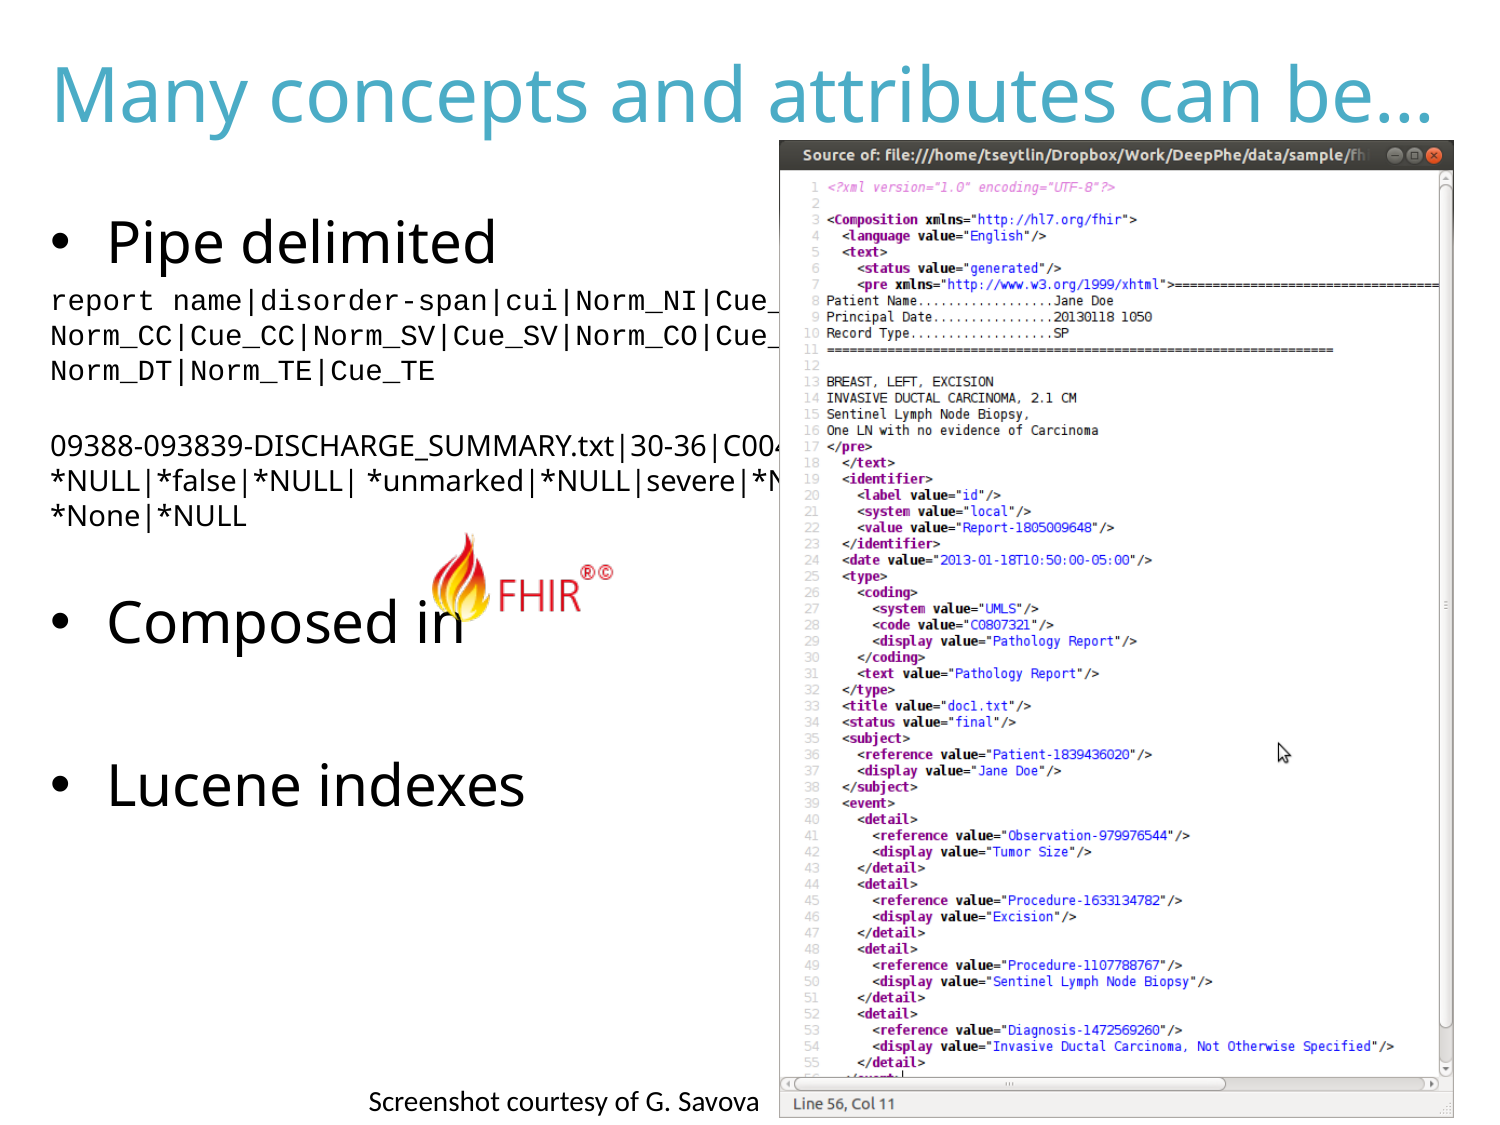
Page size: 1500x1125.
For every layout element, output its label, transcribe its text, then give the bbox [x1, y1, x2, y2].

title Many concepts and attributes can be… [35, 33, 1456, 151]
list Pipe delimited report name|disorder-span|cui|Norm_NI|Cue_NI|Norm_SC|Cue_SC|Norm_UI|Cue_UI| Norm_CC|Cue_CC|Norm_SV|Cue_SV|Norm_CO|Cue_CO|Norm_GC|Cue_GC|Norm_BL|Cue_BL| Norm_DT|Norm_TE|Cue_TE 09388-093839-DISCHARGE_SUMMARY.txt|30-36|C0040128|*no|*NULL|*patient|*NULL|*no| *NULL|*false|*NULL| *unmarked|*NULL|severe|*NULL|*false|*NULL|C0040132|*NULL| Before|*None|*NULL Composed in Lucene indexes [35, 198, 773, 1088]
text_box Screenshot courtesy of G. Savova [353, 1074, 776, 1125]
picture [431, 532, 640, 622]
picture [778, 140, 1454, 1118]
